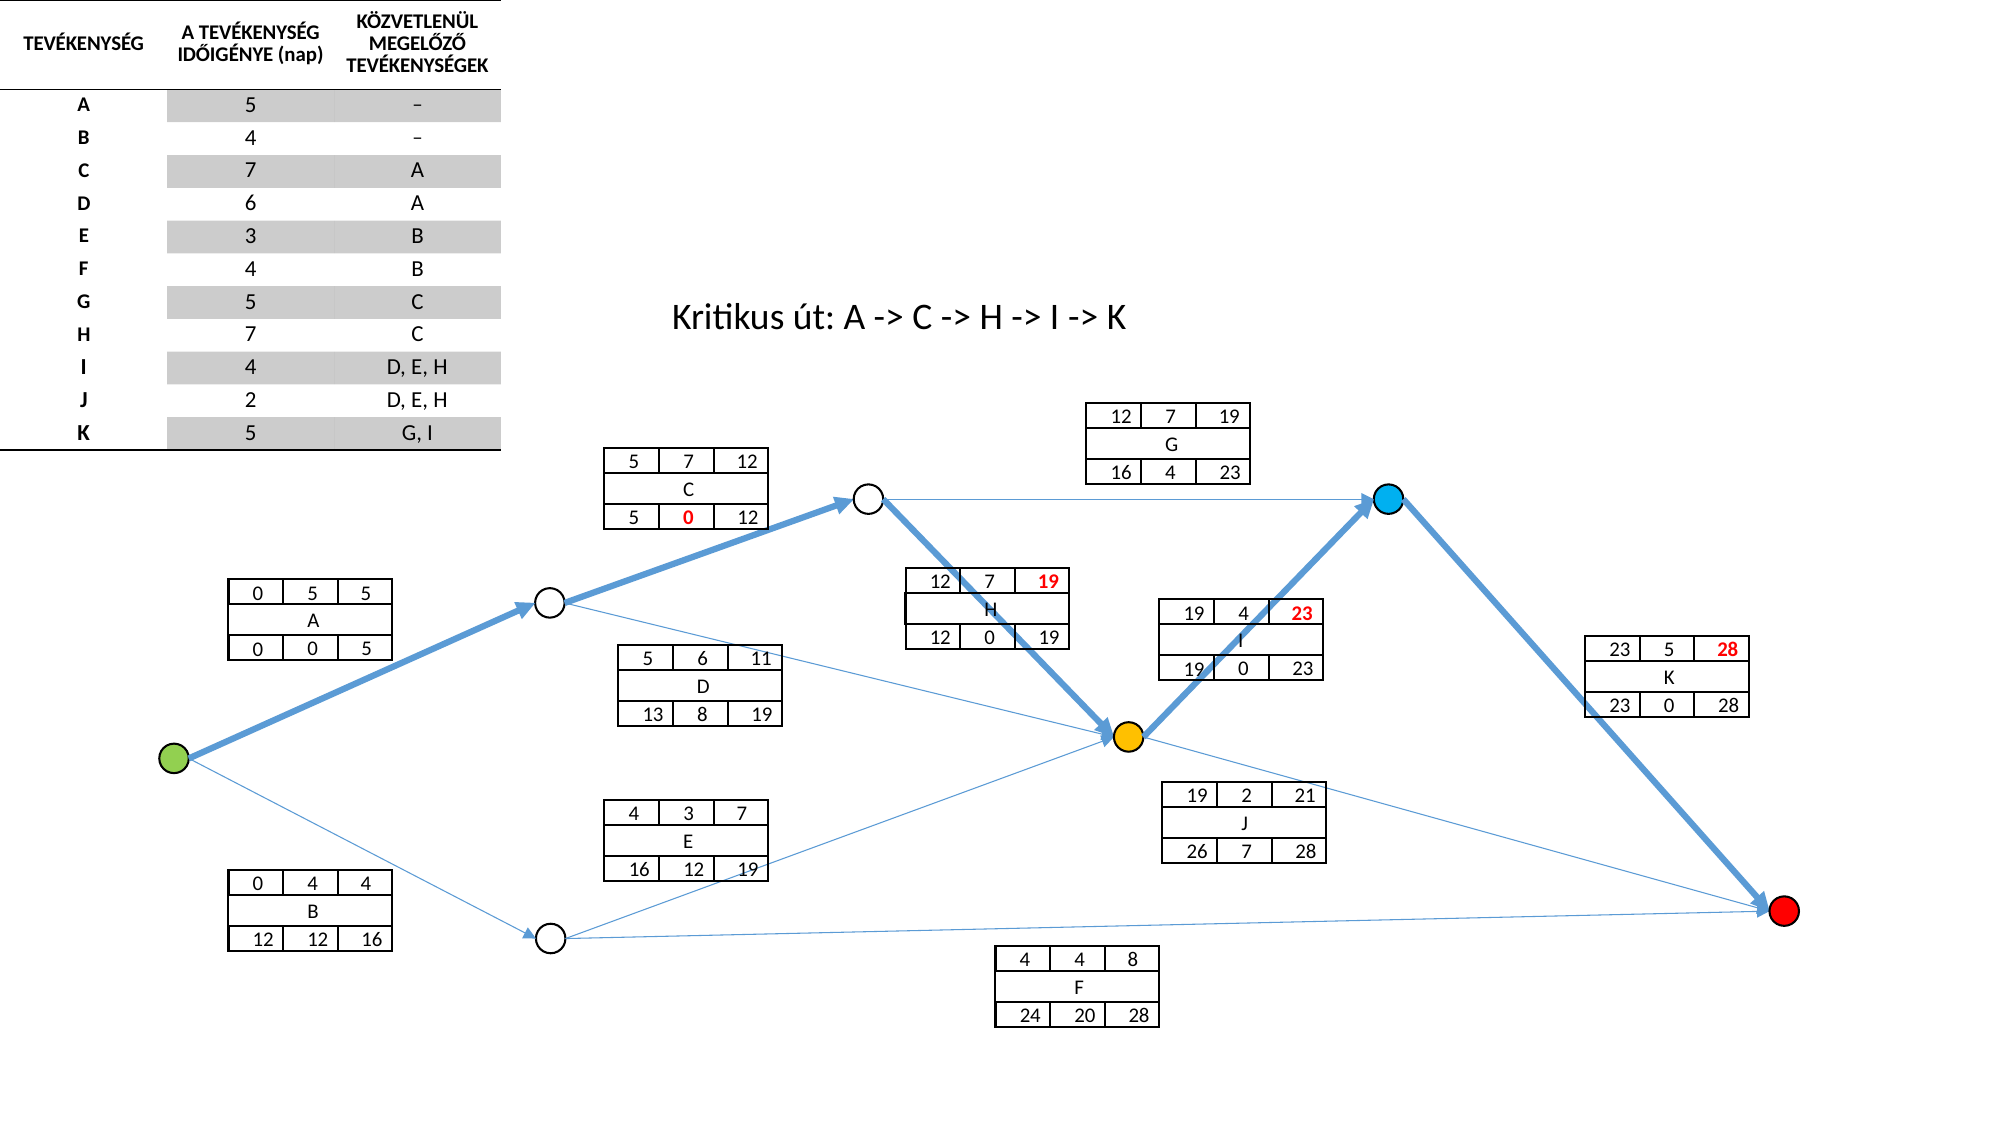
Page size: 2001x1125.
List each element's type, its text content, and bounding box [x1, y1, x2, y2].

table_cell B [334, 253, 501, 286]
table_cell 5 [167, 417, 334, 449]
table_cell K [0, 417, 167, 449]
text_box [1114, 721, 1143, 753]
text_box [534, 922, 567, 955]
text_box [1143, 499, 1374, 736]
table_cell 7 [167, 319, 334, 352]
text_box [604, 792, 775, 889]
text_box Kritikus út: A -> C -> H -> I -> K [657, 284, 1142, 344]
text_box [852, 483, 884, 515]
text_box [1770, 895, 1801, 927]
table_cell 3 [167, 221, 334, 253]
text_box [188, 758, 536, 939]
table_cell 7 [167, 155, 334, 188]
table_cell E [0, 221, 167, 253]
table_cell B [0, 122, 167, 155]
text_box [1403, 499, 1770, 912]
table_cell G, I [334, 417, 501, 449]
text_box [618, 637, 788, 734]
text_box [1162, 774, 1333, 871]
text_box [1585, 628, 1755, 725]
text_box [1372, 483, 1405, 515]
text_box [905, 560, 1076, 657]
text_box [228, 571, 393, 602]
table_cell – [334, 122, 501, 155]
table_cell G [0, 286, 167, 319]
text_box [228, 862, 399, 959]
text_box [564, 499, 854, 602]
table_cell C [334, 286, 501, 319]
text_box [534, 587, 564, 619]
table_cell D [0, 188, 167, 221]
table_cell B [334, 221, 501, 253]
table_cell F [0, 253, 167, 286]
table_cell 5 [167, 90, 334, 122]
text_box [564, 602, 883, 737]
table_header KÖZVETLENÜL MEGELŐZŐ TEVÉKENYSÉGEK [334, 1, 501, 89]
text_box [188, 602, 536, 758]
table_cell D, E, H [334, 352, 501, 384]
text_box [158, 742, 188, 775]
table_cell J [0, 384, 167, 417]
table_cell – [334, 90, 501, 122]
table_cell 6 [167, 188, 334, 221]
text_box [565, 736, 1114, 911]
table_cell I [0, 352, 167, 384]
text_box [1159, 591, 1330, 689]
table_cell A [334, 188, 501, 221]
table_cell H [0, 319, 167, 352]
table_cell D, E, H [334, 384, 501, 417]
table_cell C [0, 155, 167, 188]
table_cell 4 [167, 352, 334, 384]
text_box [1143, 736, 1403, 912]
table_header TEVÉKENYSÉG [0, 1, 167, 89]
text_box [565, 911, 1770, 939]
table_cell 4 [167, 253, 334, 286]
table_cell A [334, 155, 501, 188]
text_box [883, 499, 1114, 737]
table_header A TEVÉKENYSÉG IDŐIGÉNYE (nap) [167, 1, 334, 89]
table_cell C [334, 319, 501, 352]
table_cell 2 [167, 384, 334, 417]
table_cell 5 [167, 286, 334, 319]
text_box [1086, 395, 1257, 492]
table_cell 4 [167, 122, 334, 155]
table_cell A [0, 90, 167, 122]
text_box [604, 440, 775, 537]
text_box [995, 938, 1166, 1035]
